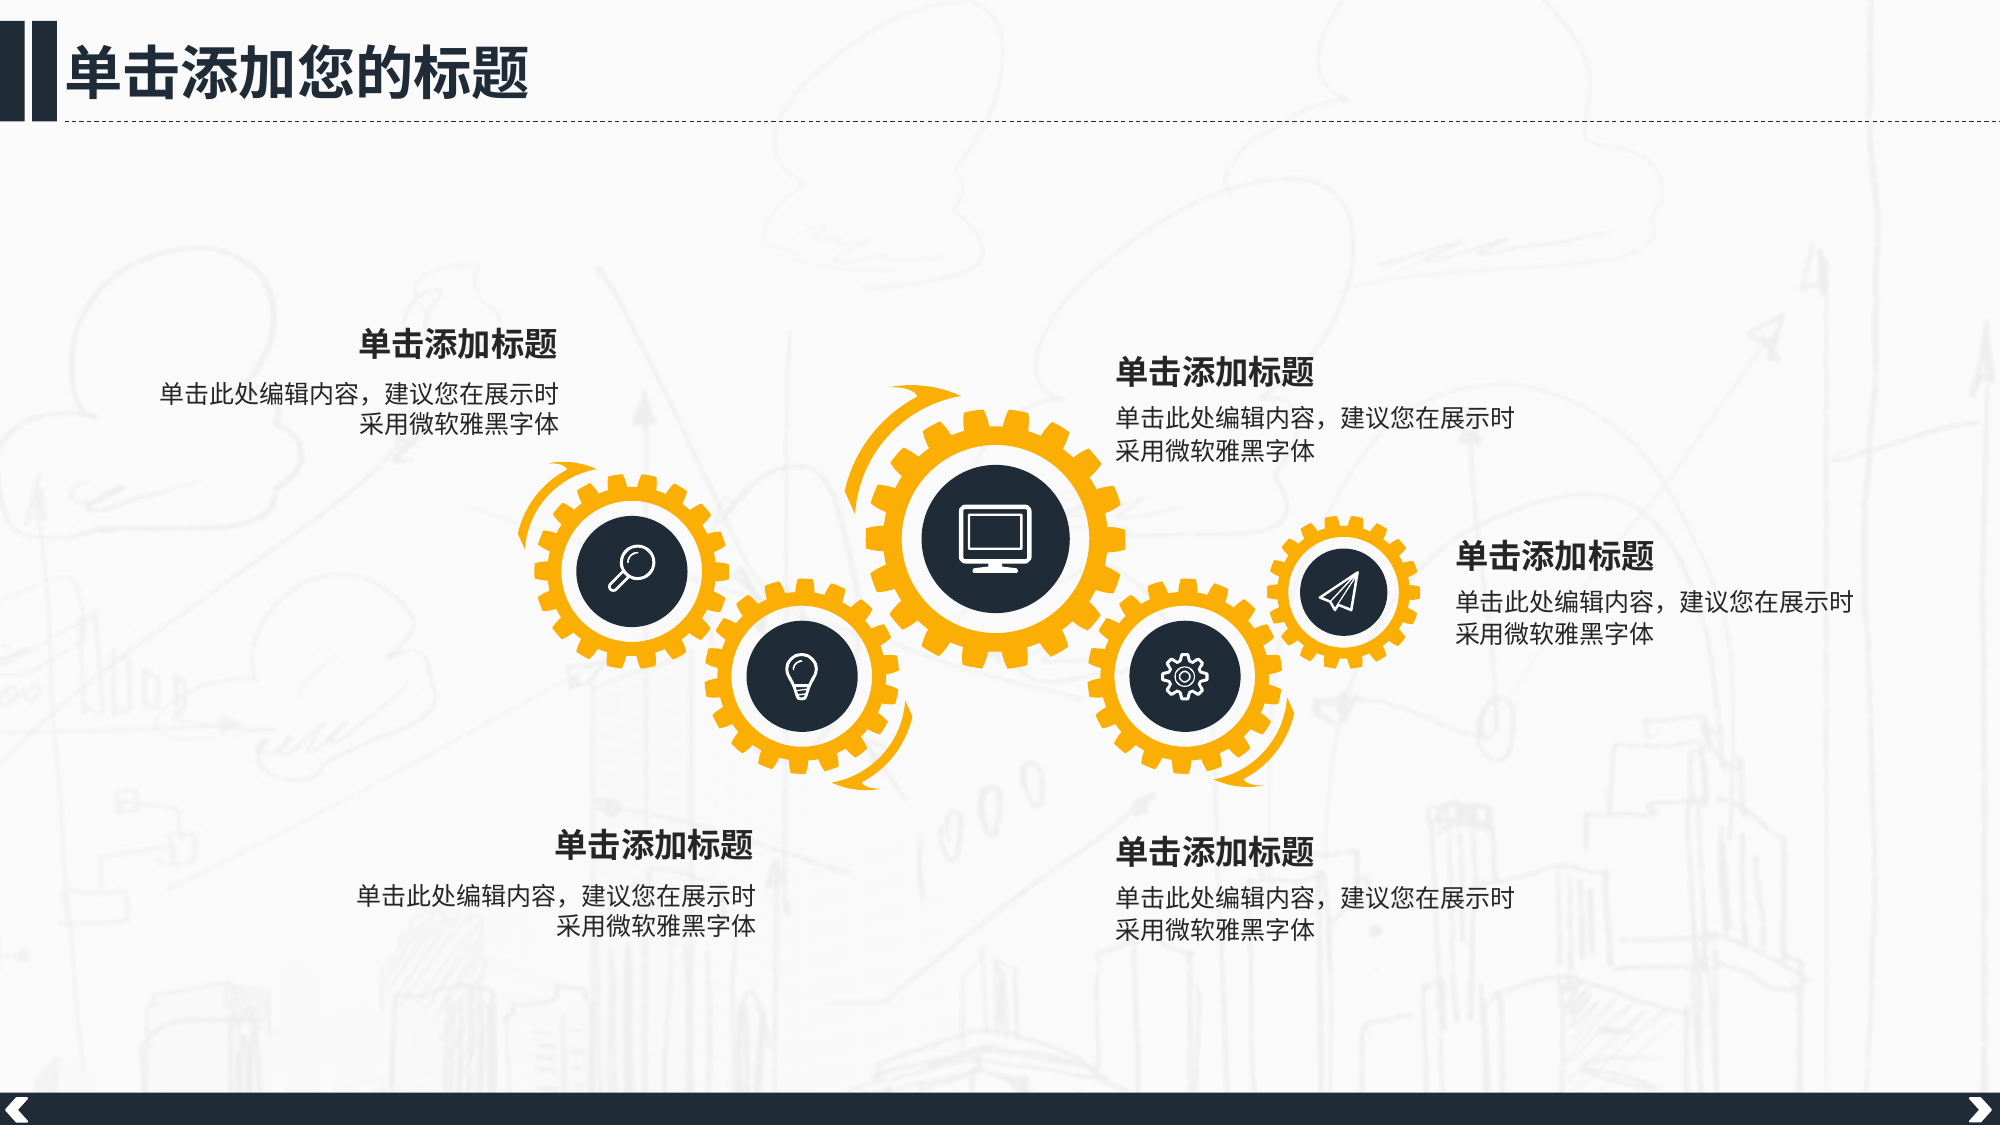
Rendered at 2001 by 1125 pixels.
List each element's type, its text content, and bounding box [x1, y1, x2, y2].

text_box [517, 498, 534, 550]
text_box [785, 653, 818, 701]
text_box 单击添加标题 [1097, 337, 1582, 406]
text_box 单击此处编辑内容，建议您在展示时采用微软雅黑字体 [1455, 583, 1861, 649]
text_box [548, 461, 597, 474]
text_box [889, 385, 961, 409]
text_box 单击此处编辑内容，建议您在展示时采用微软雅黑字体 [1115, 399, 1521, 466]
text_box 单击添加标题 [1436, 521, 1922, 589]
text_box [900, 700, 913, 747]
text_box 单击此处编辑内容，建议您在展示时采用微软雅黑字体 [349, 880, 757, 941]
text_box 单击此处编辑内容，建议您在展示时采用微软雅黑字体 [153, 378, 560, 439]
text_box 单击添加标题 [1097, 817, 1582, 885]
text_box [534, 474, 730, 669]
text_box [831, 774, 882, 791]
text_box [1161, 653, 1209, 701]
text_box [865, 409, 1126, 669]
text_box [844, 443, 865, 515]
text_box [704, 579, 900, 774]
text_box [1087, 579, 1283, 774]
text_box 单击添加标题 [311, 809, 773, 879]
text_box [1266, 515, 1421, 669]
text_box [958, 504, 1032, 573]
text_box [608, 544, 656, 592]
text_box 单击添加标题 [115, 308, 577, 377]
text_box [1213, 774, 1264, 787]
text_box [1283, 697, 1295, 742]
text_box 单击此处编辑内容，建议您在展示时采用微软雅黑字体 [1115, 879, 1521, 946]
